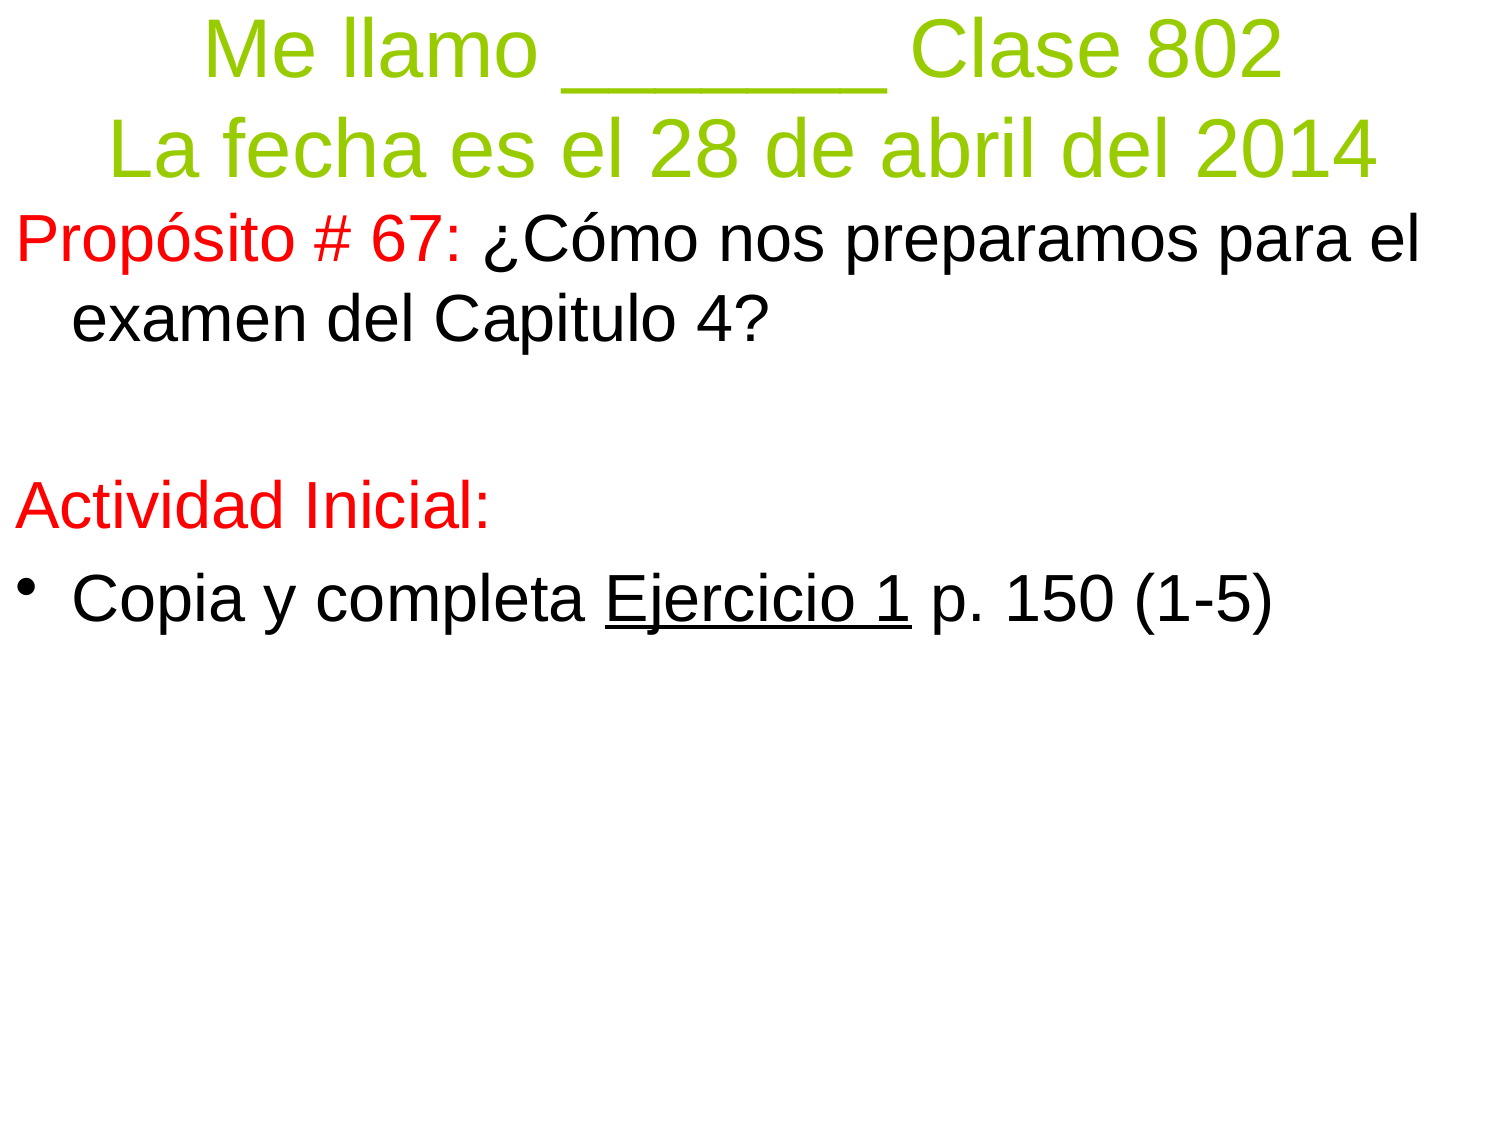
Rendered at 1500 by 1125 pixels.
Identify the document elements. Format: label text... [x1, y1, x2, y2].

list Propósito # 67: ¿Cómo nos preparamos para el examen del Capitulo 4? Actividad Inicial: Copia y completa Ejercicio 1 p. 150 (1-5) [0, 187, 1500, 930]
title Me llamo _______ Clase 802 La fecha es el 28 de abril del 2014 [50, 0, 1438, 187]
